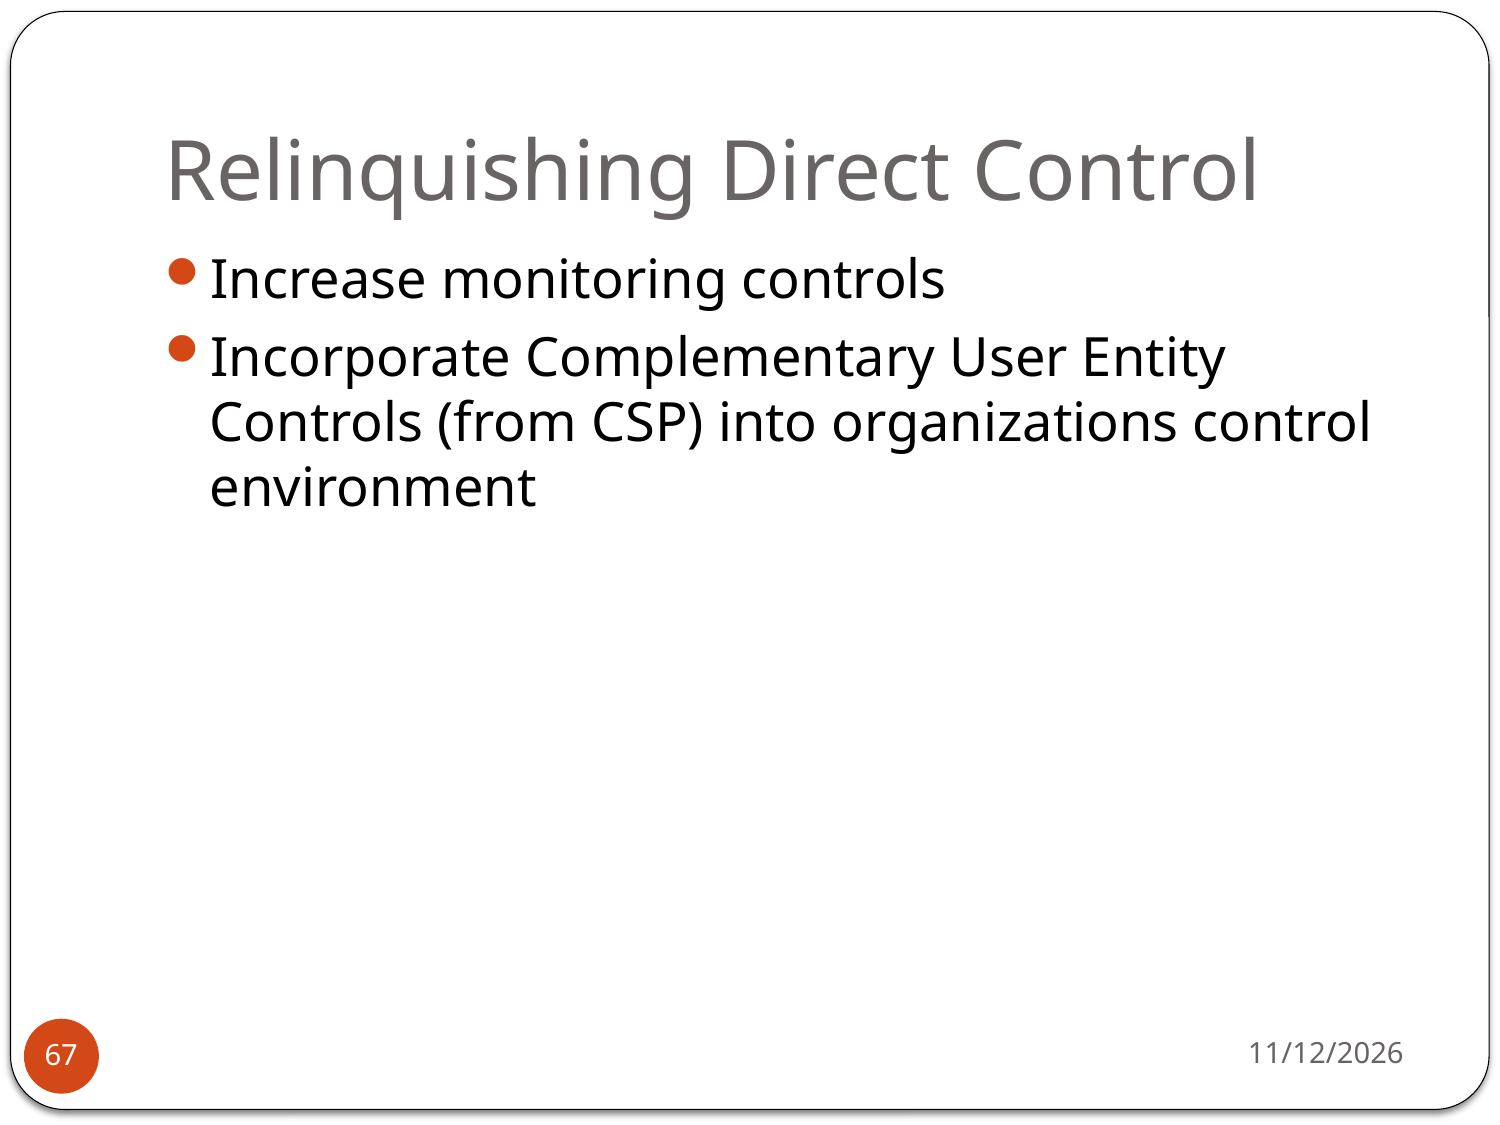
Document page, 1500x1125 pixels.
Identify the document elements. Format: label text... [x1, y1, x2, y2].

list Increase monitoring controls Incorporate Complementary User Entity Controls (from CSP) into organizations control environment [150, 237, 1425, 988]
title Relinquishing Direct Control [150, 45, 1425, 233]
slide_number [1012, 1015, 1419, 1094]
slide_number 67 [23, 1018, 99, 1094]
